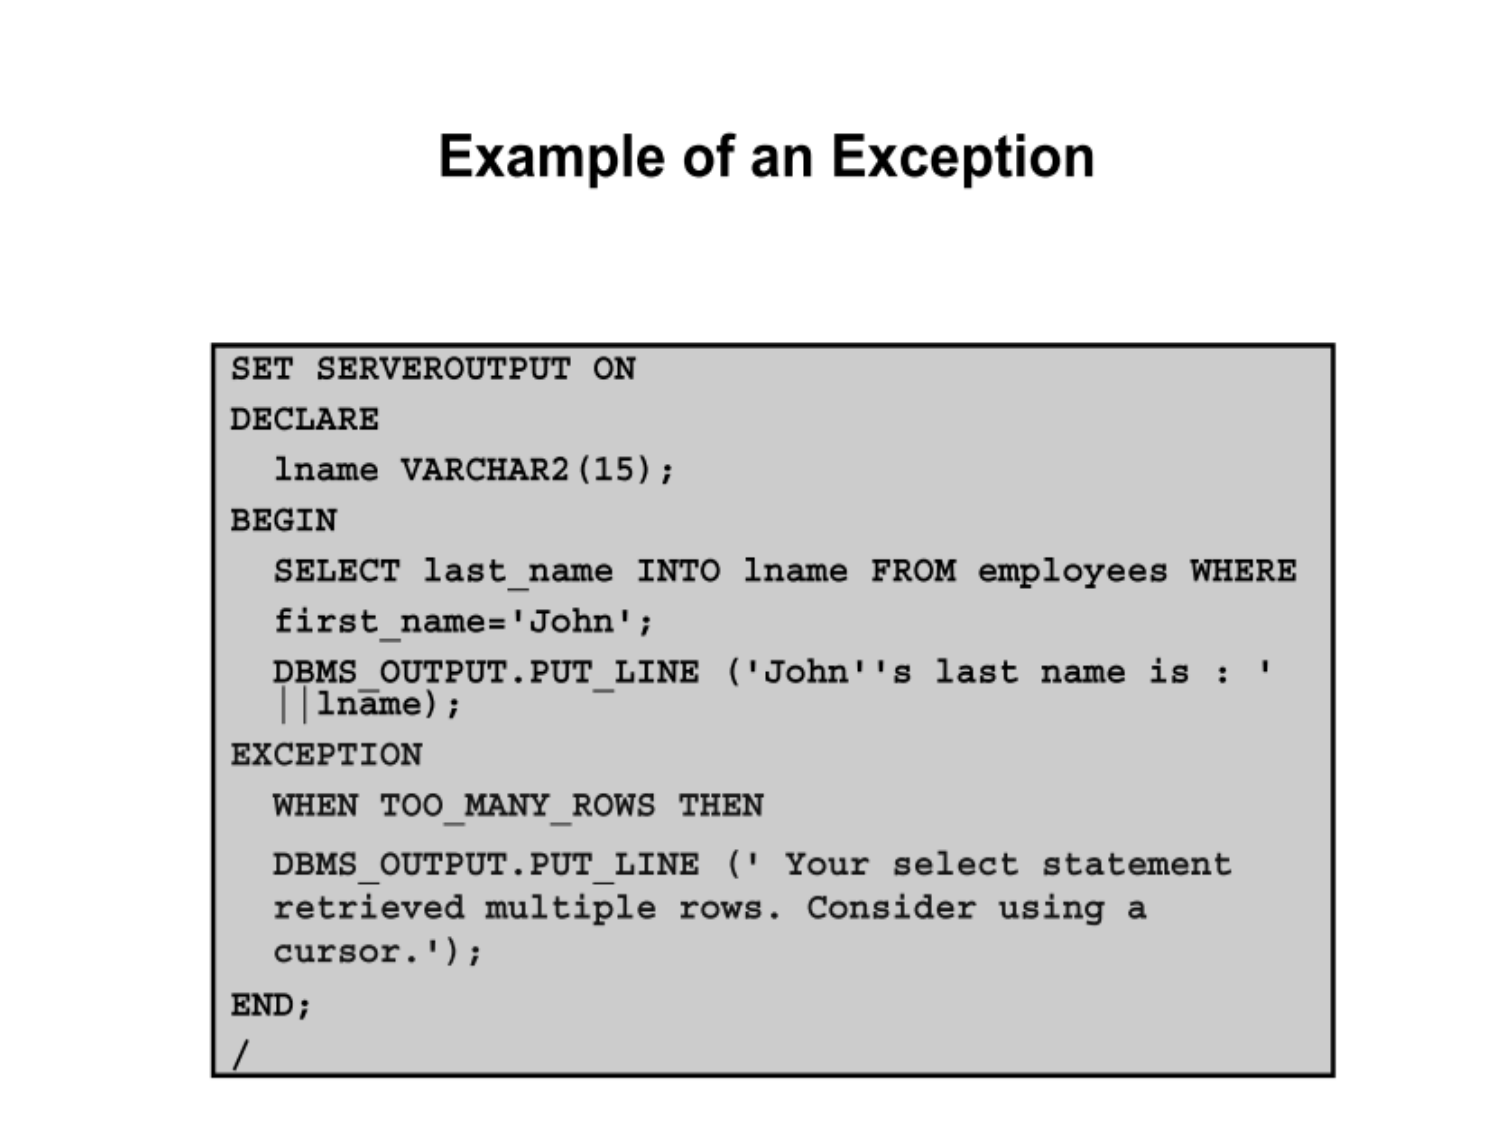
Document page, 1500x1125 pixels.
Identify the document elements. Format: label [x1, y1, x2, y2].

list [62, 49, 1451, 1088]
